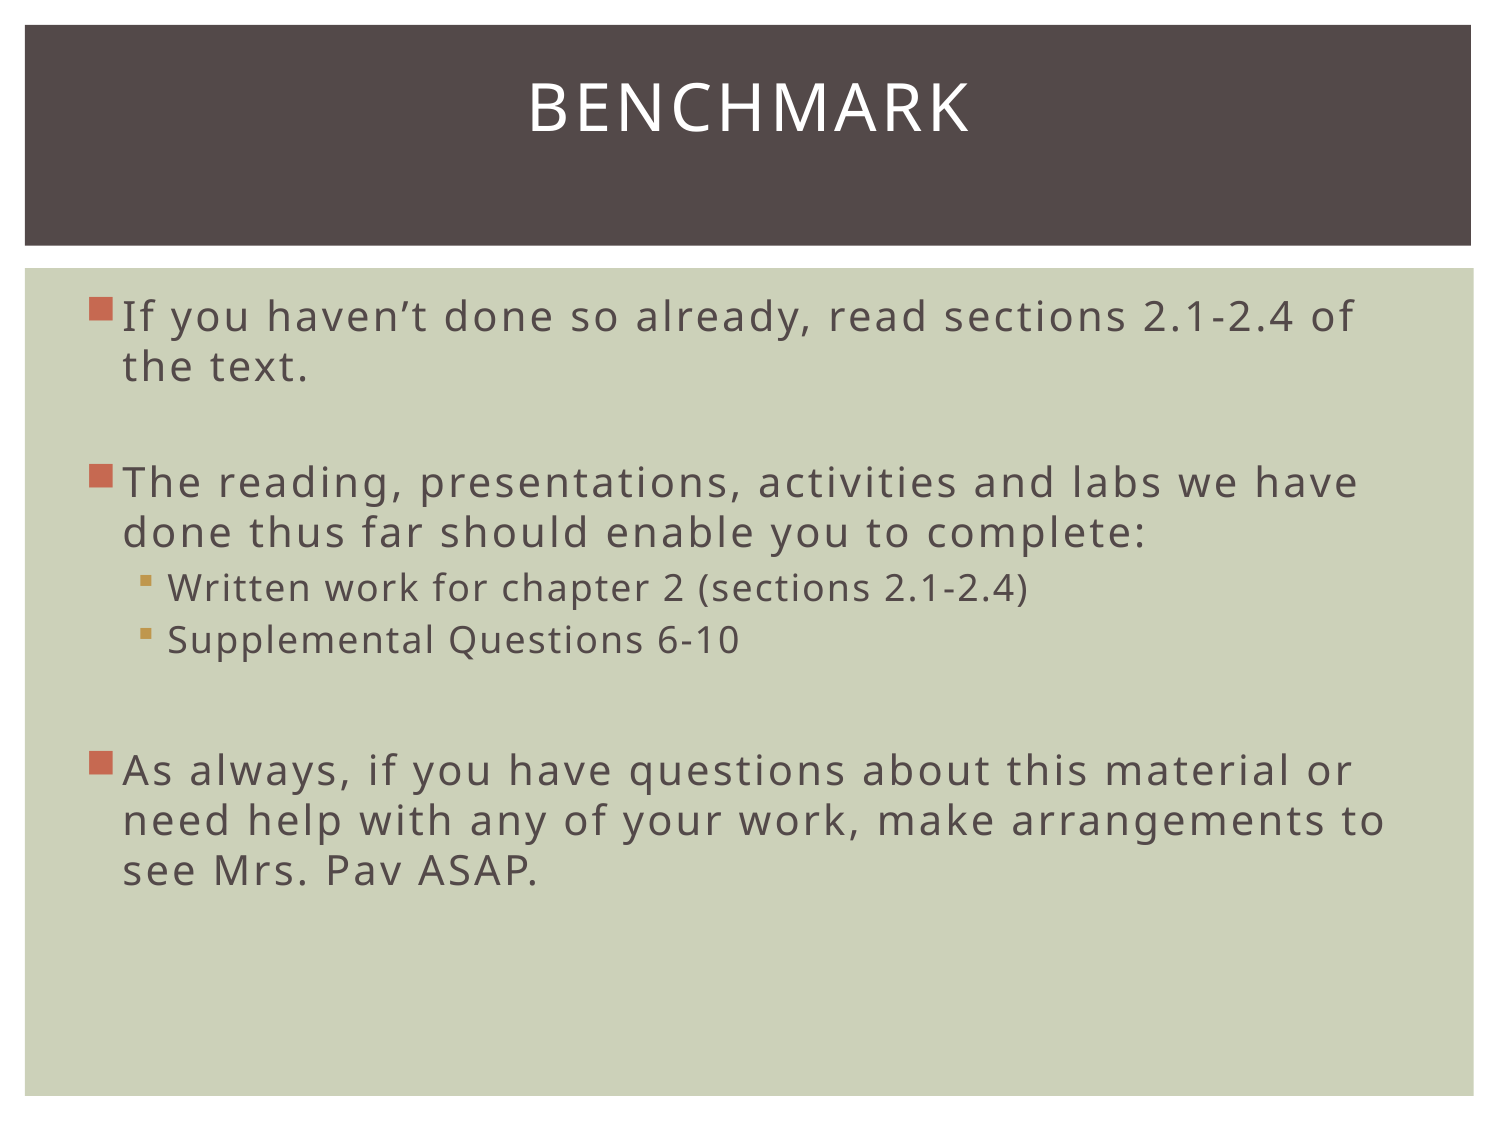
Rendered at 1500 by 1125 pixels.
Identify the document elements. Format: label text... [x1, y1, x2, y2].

title Benchmark [62, 58, 1438, 232]
list If you haven’t done so already, read sections 2.1-2.4 of the text. The reading, presentations, activities and labs we have done thus far should enable you to complete: Written work for chapter 2 (sections 2.1-2.4) Supplemental Questions 6-10 As always, if you have questions about this material or need help with any of your work, make arrangements to see Mrs. Pav ASAP. [62, 281, 1442, 1005]
